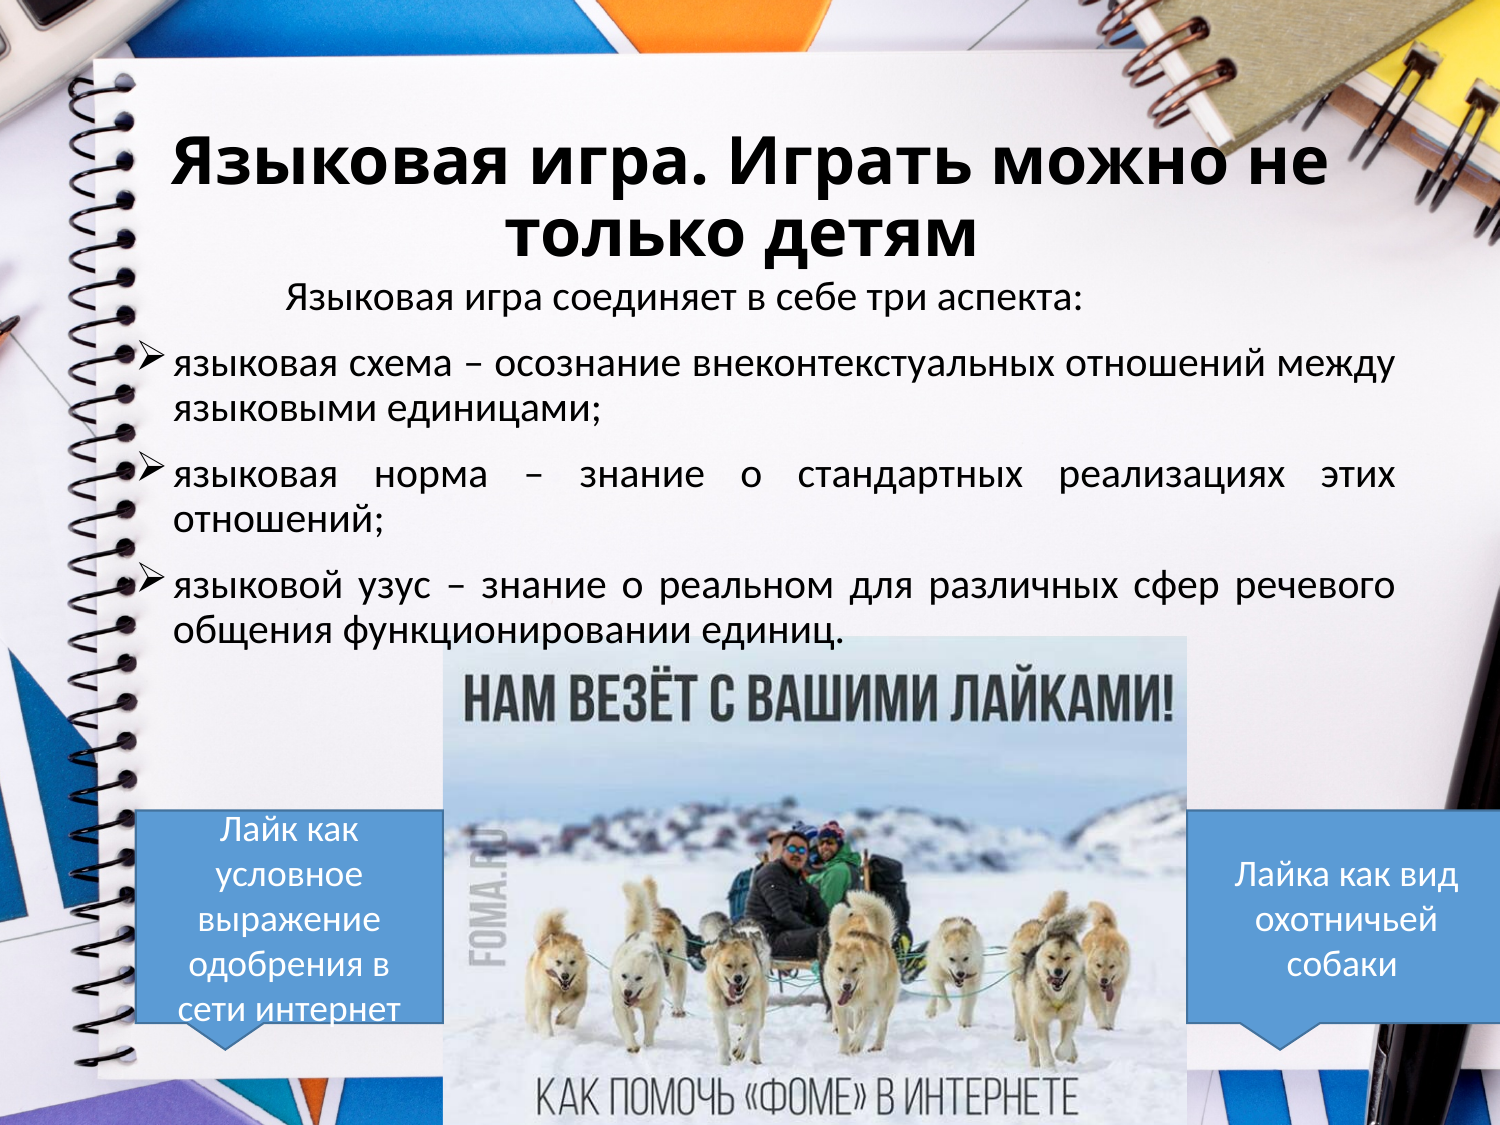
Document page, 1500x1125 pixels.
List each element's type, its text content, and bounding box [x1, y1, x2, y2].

list Языковая игра соединяет в себе три аспекта: языковая схема – осознание внеконтекстуальных отношений между языковыми единицами; языковая норма – знание о стандартных реализациях этих отношений; языковой узус – знание о реальном для различных сфер речевого общения функционировании единиц. [120, 267, 1412, 1040]
picture [0, 0, 1500, 1125]
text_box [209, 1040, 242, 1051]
text_box Лайка как вид охотничьей собаки [1187, 809, 1500, 1051]
title Языковая игра. Играть можно не только детям [108, 118, 1395, 279]
